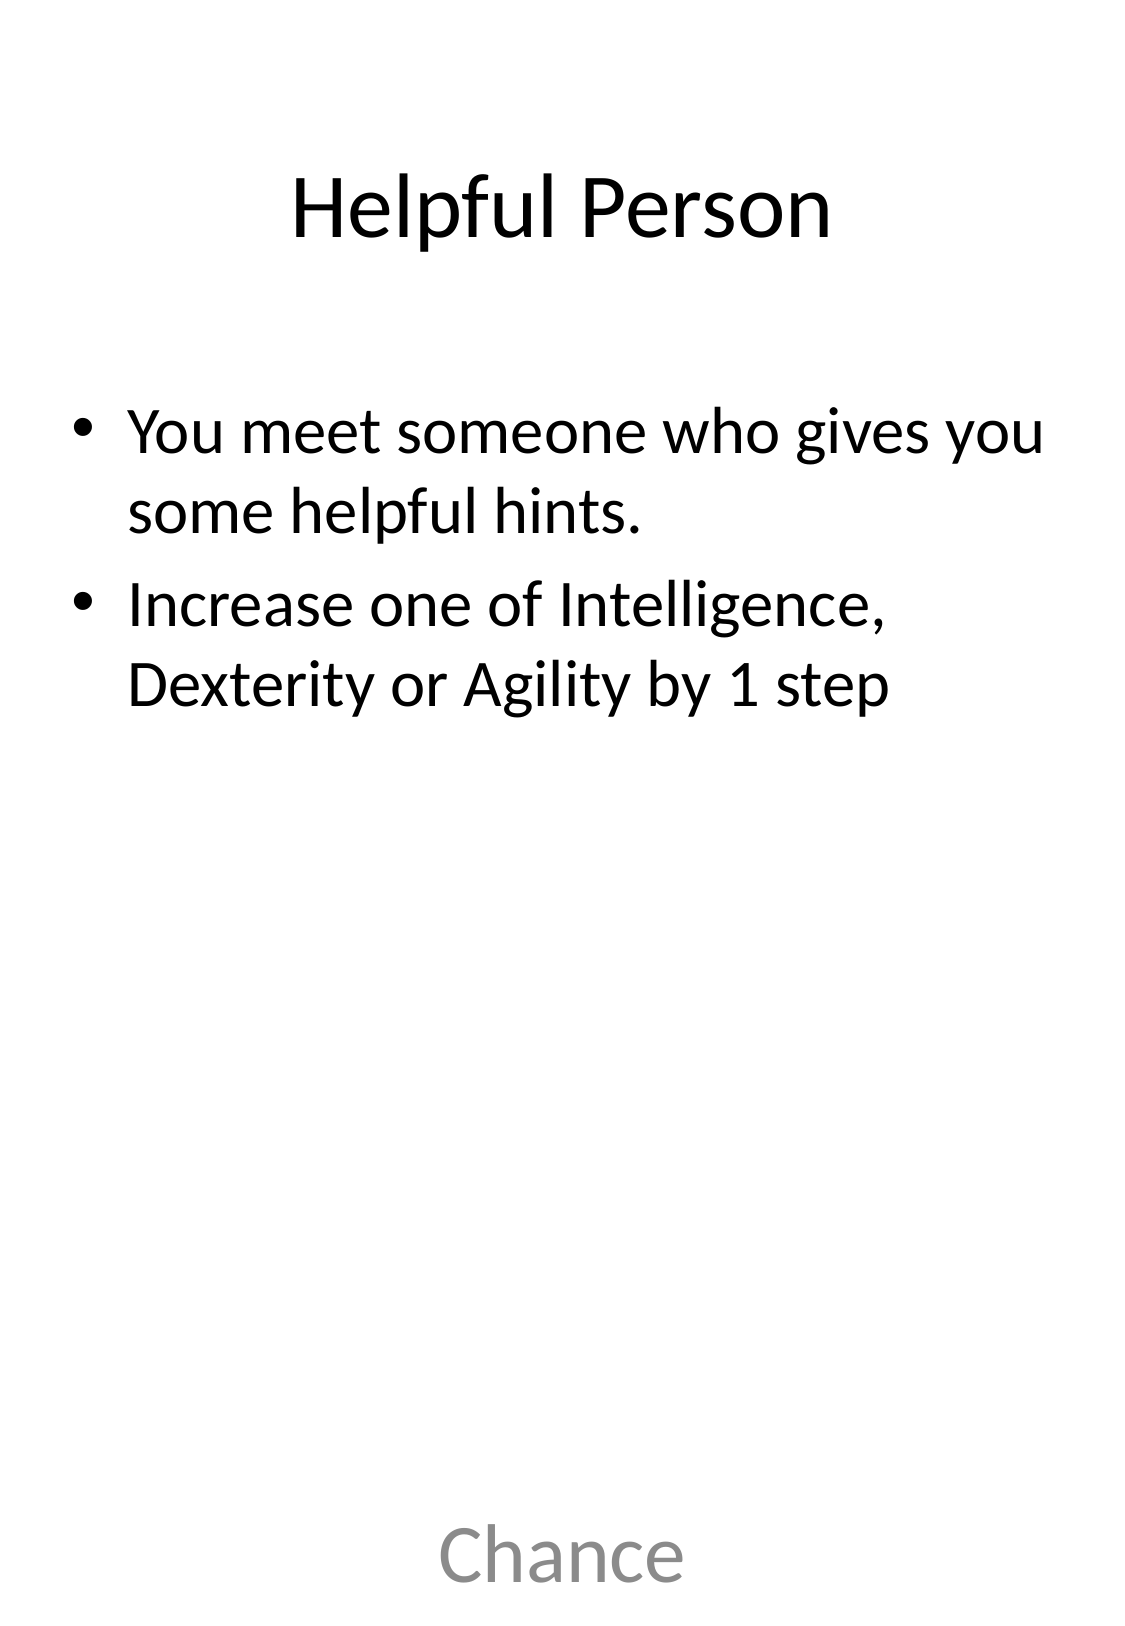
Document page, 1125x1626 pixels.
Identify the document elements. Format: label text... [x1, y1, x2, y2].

title Helpful Person [56, 65, 1069, 336]
list You meet someone who gives you some helpful hints. Increase one of Intelligence, Dexterity or Agility by 1 step [56, 379, 1069, 1452]
footer Chance [384, 1506, 741, 1593]
